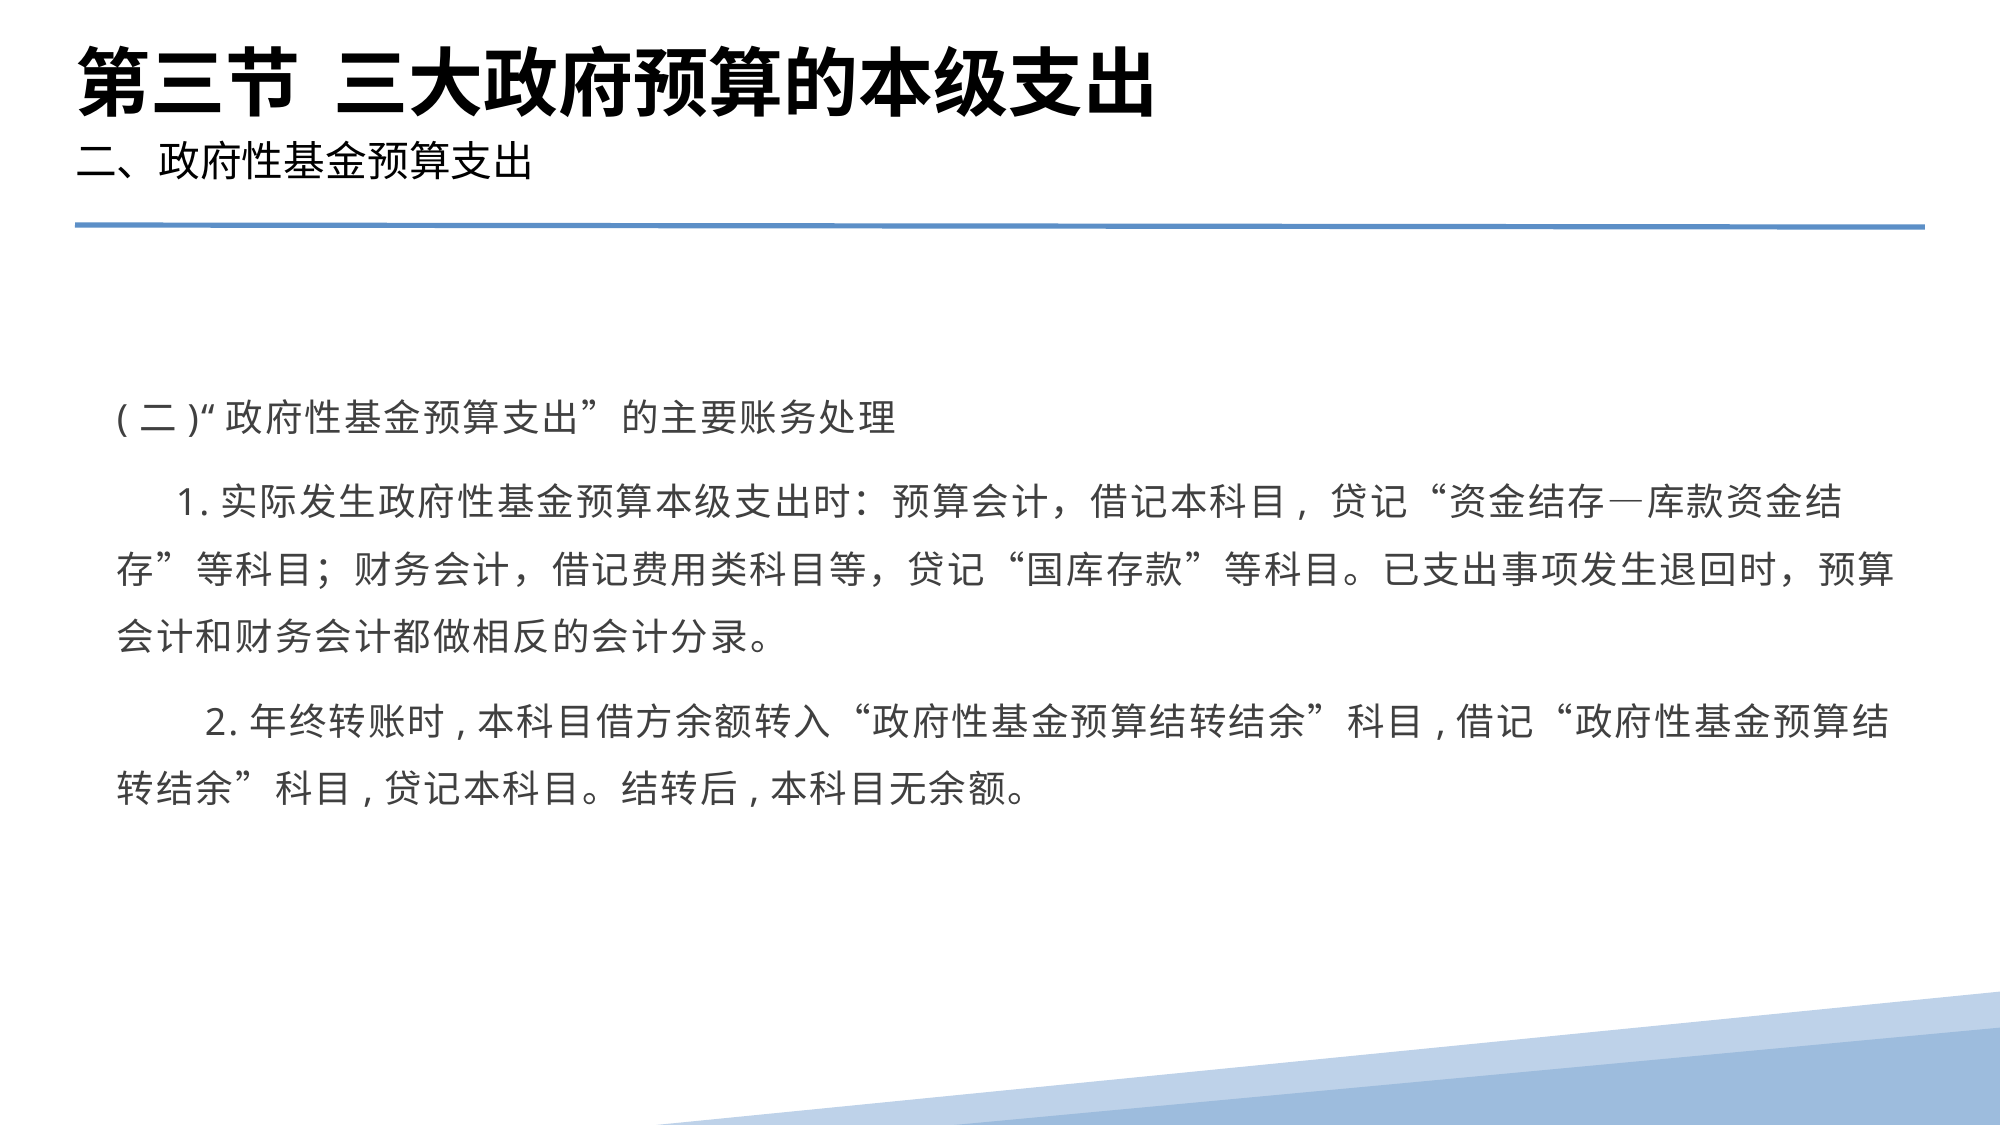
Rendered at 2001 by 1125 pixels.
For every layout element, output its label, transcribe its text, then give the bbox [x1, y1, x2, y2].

text_box 第三节 三大政府预算的本级支出 [75, 24, 1925, 124]
text_box (二)“政府性基金预算支出”的主要账务处理 1.实际发生政府性基金预算本级支出时：预算会计，借记本科目, 贷记“资金结存—库款资金结存”等科目；财务会计，借记费用类科目等，贷记“国库存款”等科目。已支出事项发生退回时，预算会计和财务会计都做相反的会计分录。 2.年终转账时,本科目借方余额转入“政府性基金预算结转结余”科目,借记“政府性基金预算结转结余”科目,贷记本科目。结转后,本科目无余额。 [106, 228, 1913, 1039]
text_box 二、政府性基金预算支出 [75, 124, 1925, 200]
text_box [656, 991, 2000, 1125]
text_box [74, 224, 1925, 228]
